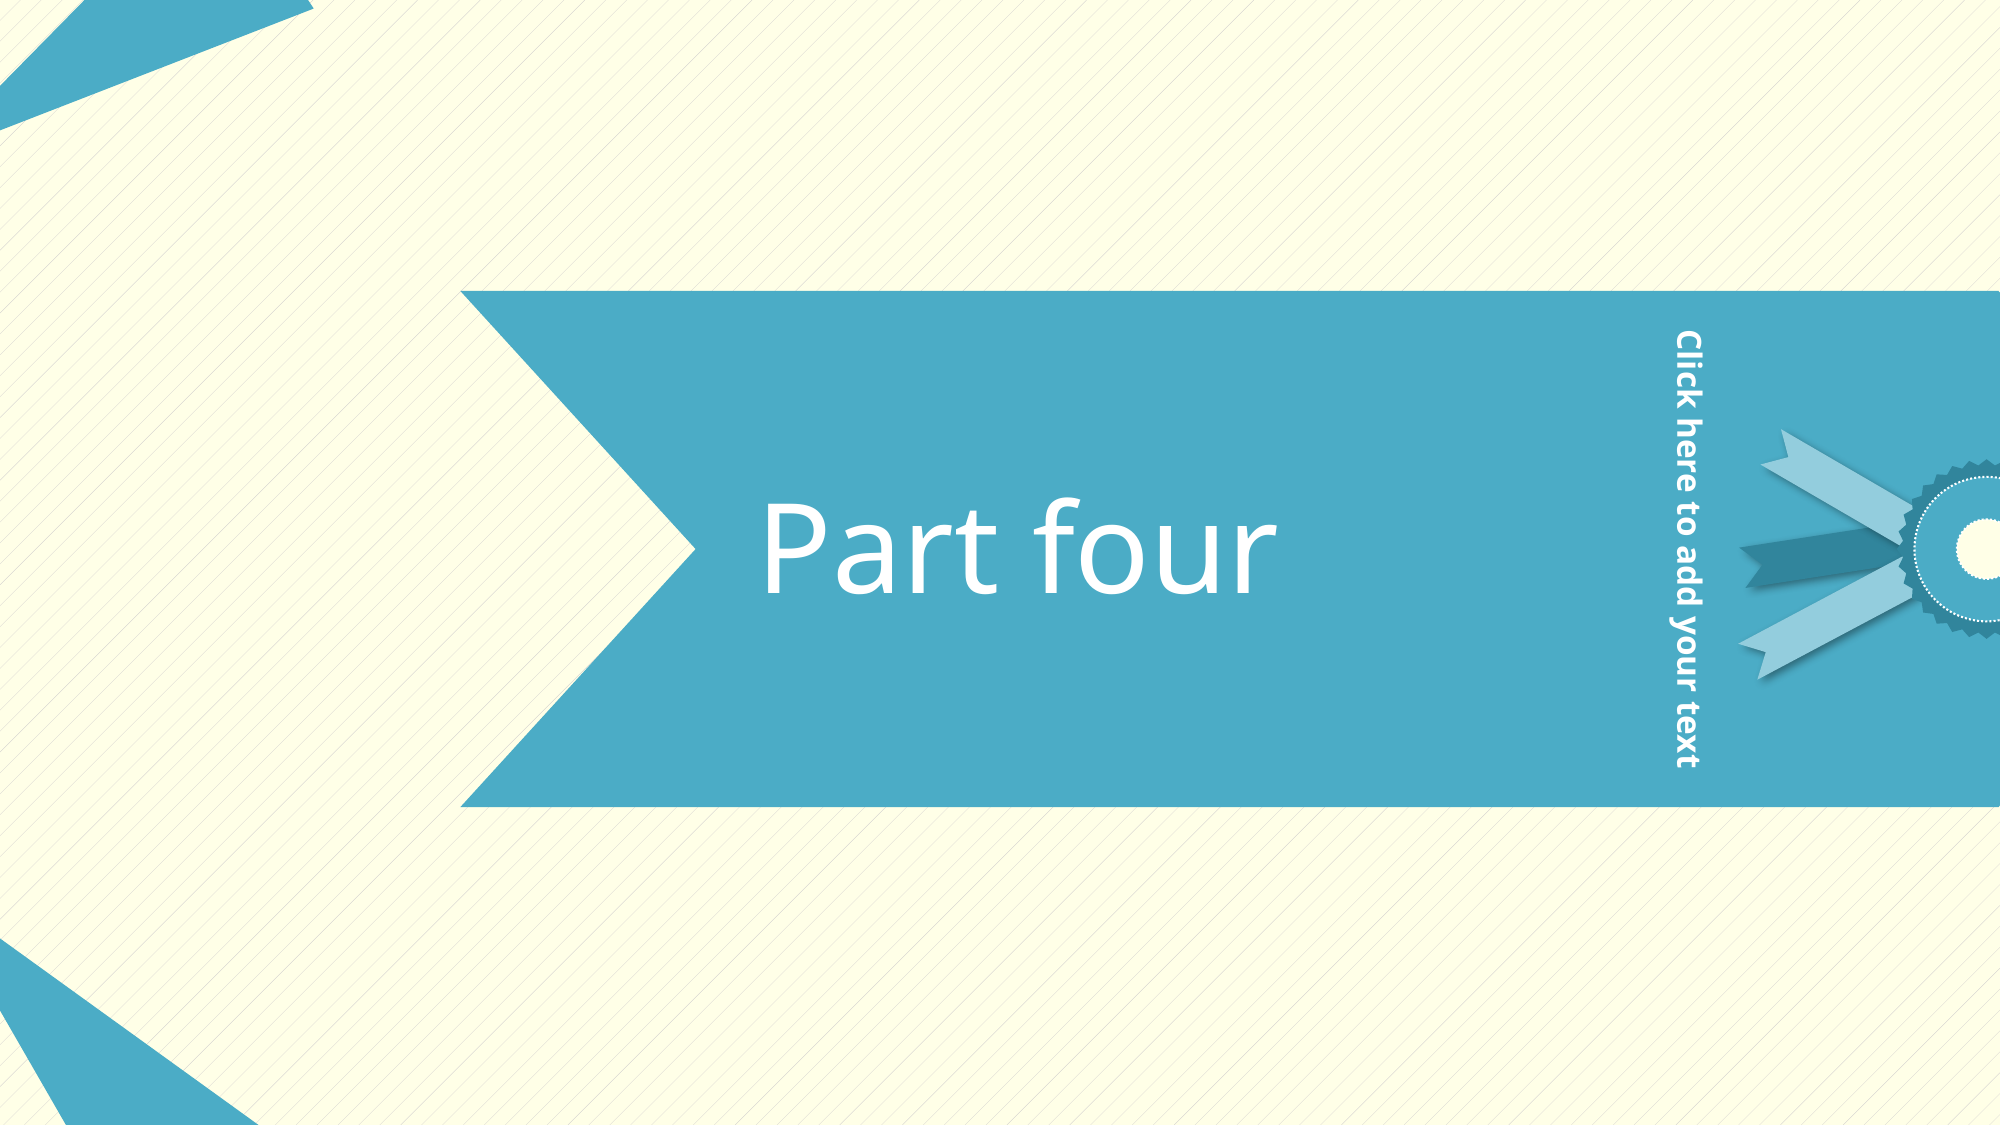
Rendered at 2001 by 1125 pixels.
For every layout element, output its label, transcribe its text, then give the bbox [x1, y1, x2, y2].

text_box [457, 289, 1663, 809]
text_box [0, 0, 316, 132]
text_box [1718, 289, 2000, 809]
text_box [0, 937, 261, 1125]
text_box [1733, 459, 2000, 639]
text_box Part four [742, 461, 1495, 627]
text_box Click here to add your text [1663, 260, 1718, 838]
